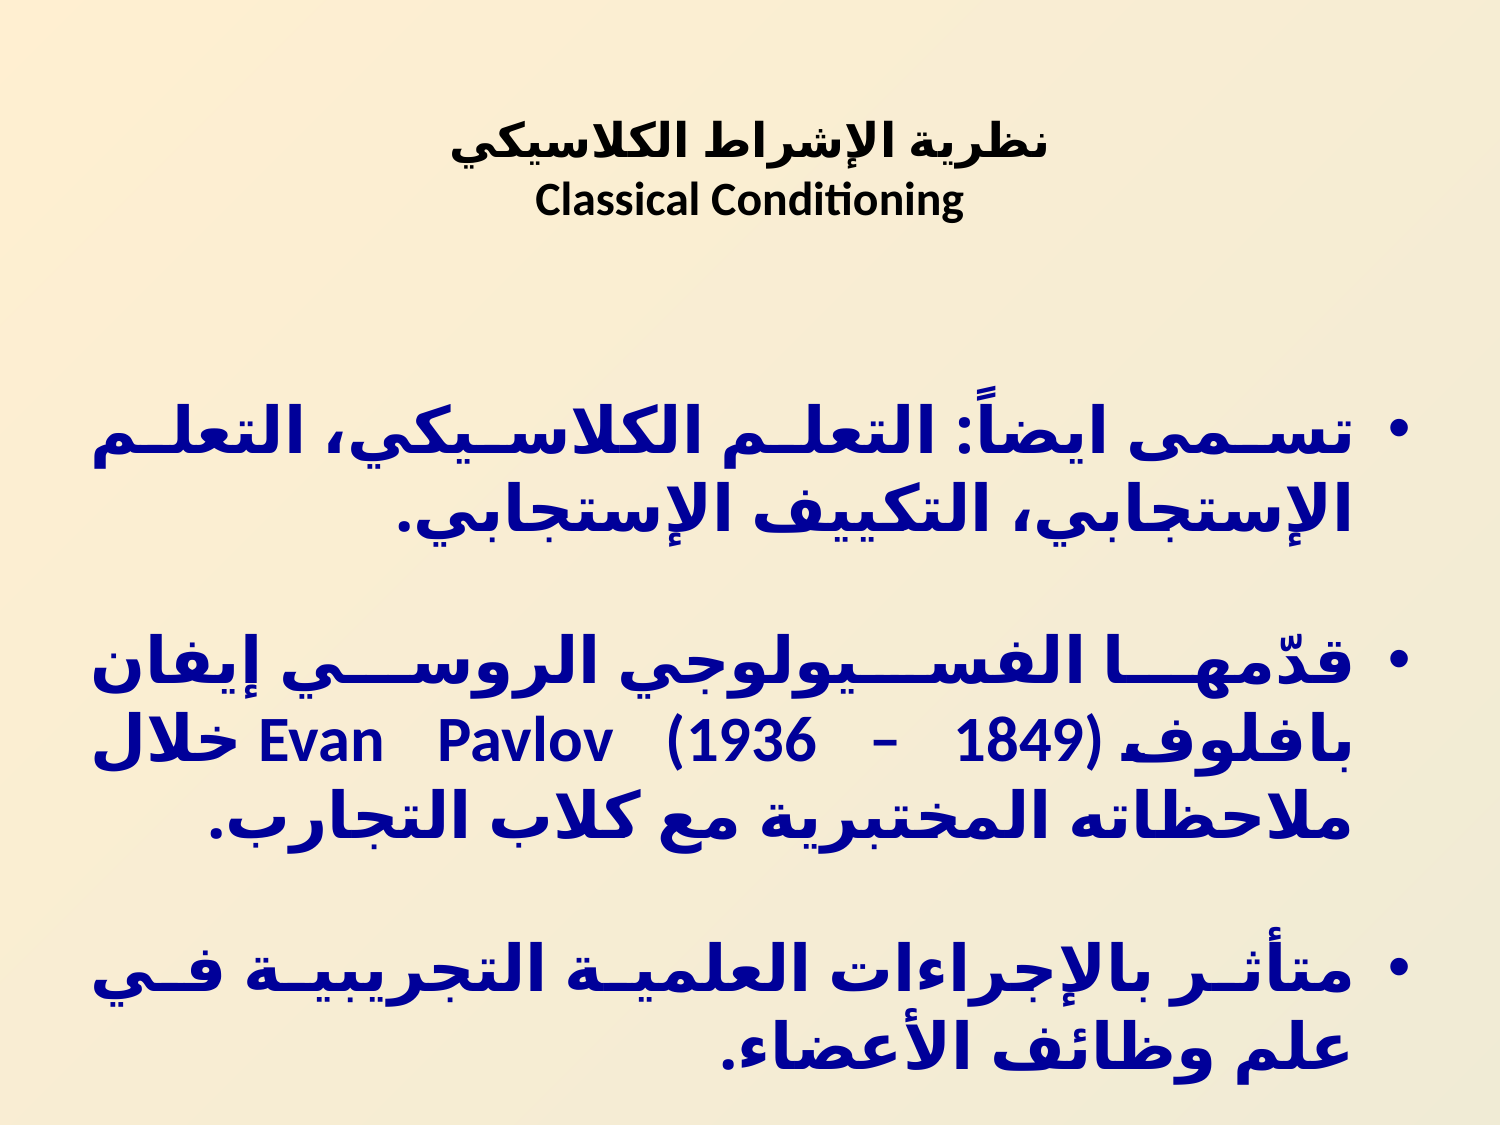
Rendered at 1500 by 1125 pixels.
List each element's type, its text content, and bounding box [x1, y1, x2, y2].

list تسمى ايضاً: التعلم الكلاسيكي، التعلم الإستجابي، التكييف الإستجابي. قدّمها الفسيولوجي الروسي إيفان بافلوف Evan Pavlov (1936 – 1849) خلال ملاحظاته المختبرية مع كلاب التجارب. متأثر بالإجراءات العلمية التجريبية في علم وظائف الأعضاء. [75, 262, 1425, 1090]
title نظرية الإشراط الكلاسيكي Classical Conditioning [75, 45, 1425, 233]
